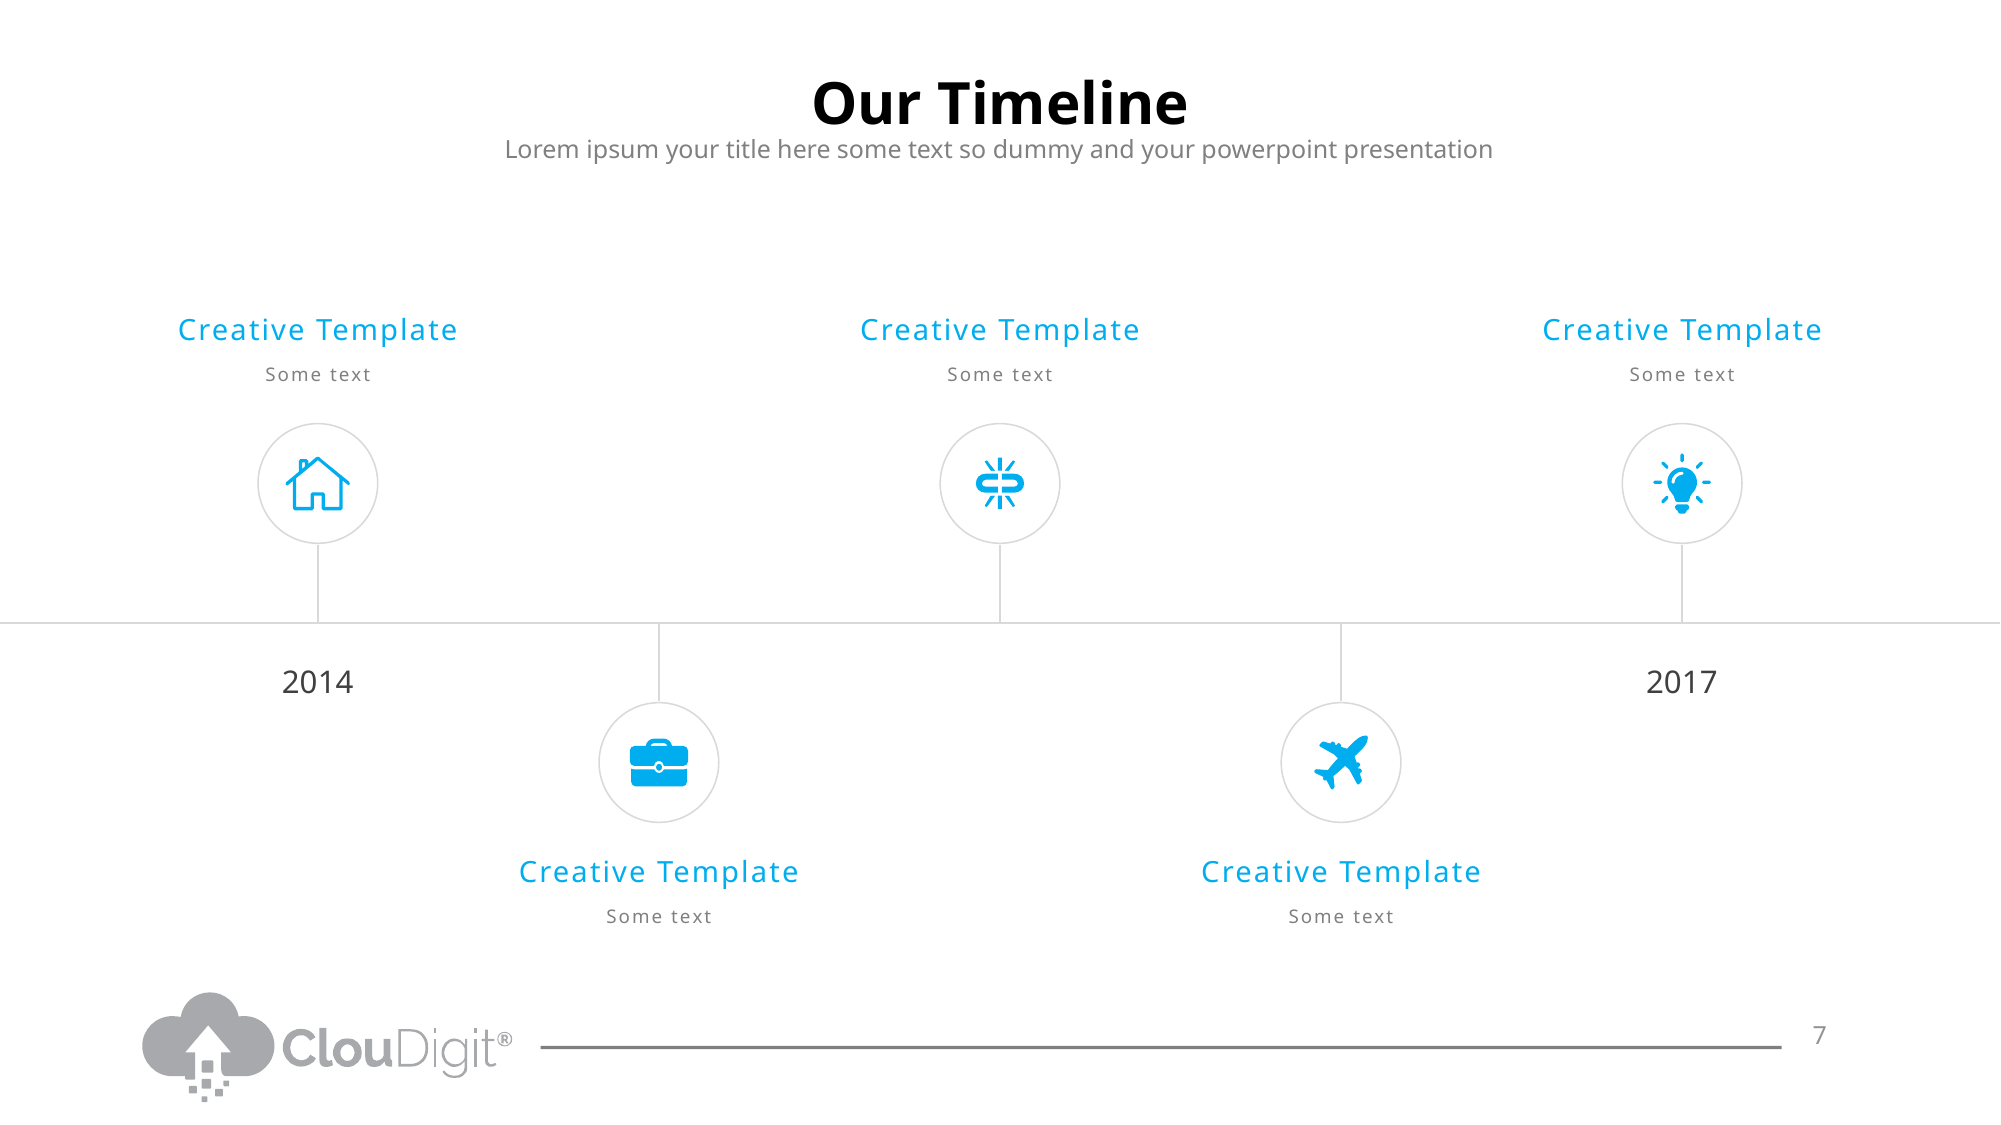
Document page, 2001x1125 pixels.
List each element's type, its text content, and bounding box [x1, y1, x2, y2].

text_box Some text [1577, 355, 1787, 393]
text_box Some text [1236, 896, 1446, 935]
slide_number 7 [1781, 998, 1858, 1075]
text_box Some text [554, 896, 763, 935]
text_box Creative Template [763, 303, 1237, 354]
title Our Timeline [137, 66, 1863, 129]
text_box Some text [895, 355, 1104, 393]
text_box [1621, 422, 1744, 545]
text_box Creative Template [1454, 303, 1910, 354]
text_box [256, 422, 379, 545]
text_box 2017 [1586, 655, 1778, 708]
text_box [1280, 701, 1402, 824]
text_box [939, 422, 1061, 545]
text_box Some text [201, 355, 434, 393]
text_box Creative Template [444, 845, 874, 896]
text_box [598, 701, 720, 824]
list Lorem ipsum your title here some text so dummy and your powerpoint presentation [137, 129, 1863, 176]
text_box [975, 457, 1024, 509]
text_box 2014 [222, 655, 414, 708]
text_box Creative Template [102, 303, 534, 354]
text_box Creative Template [1104, 845, 1578, 896]
